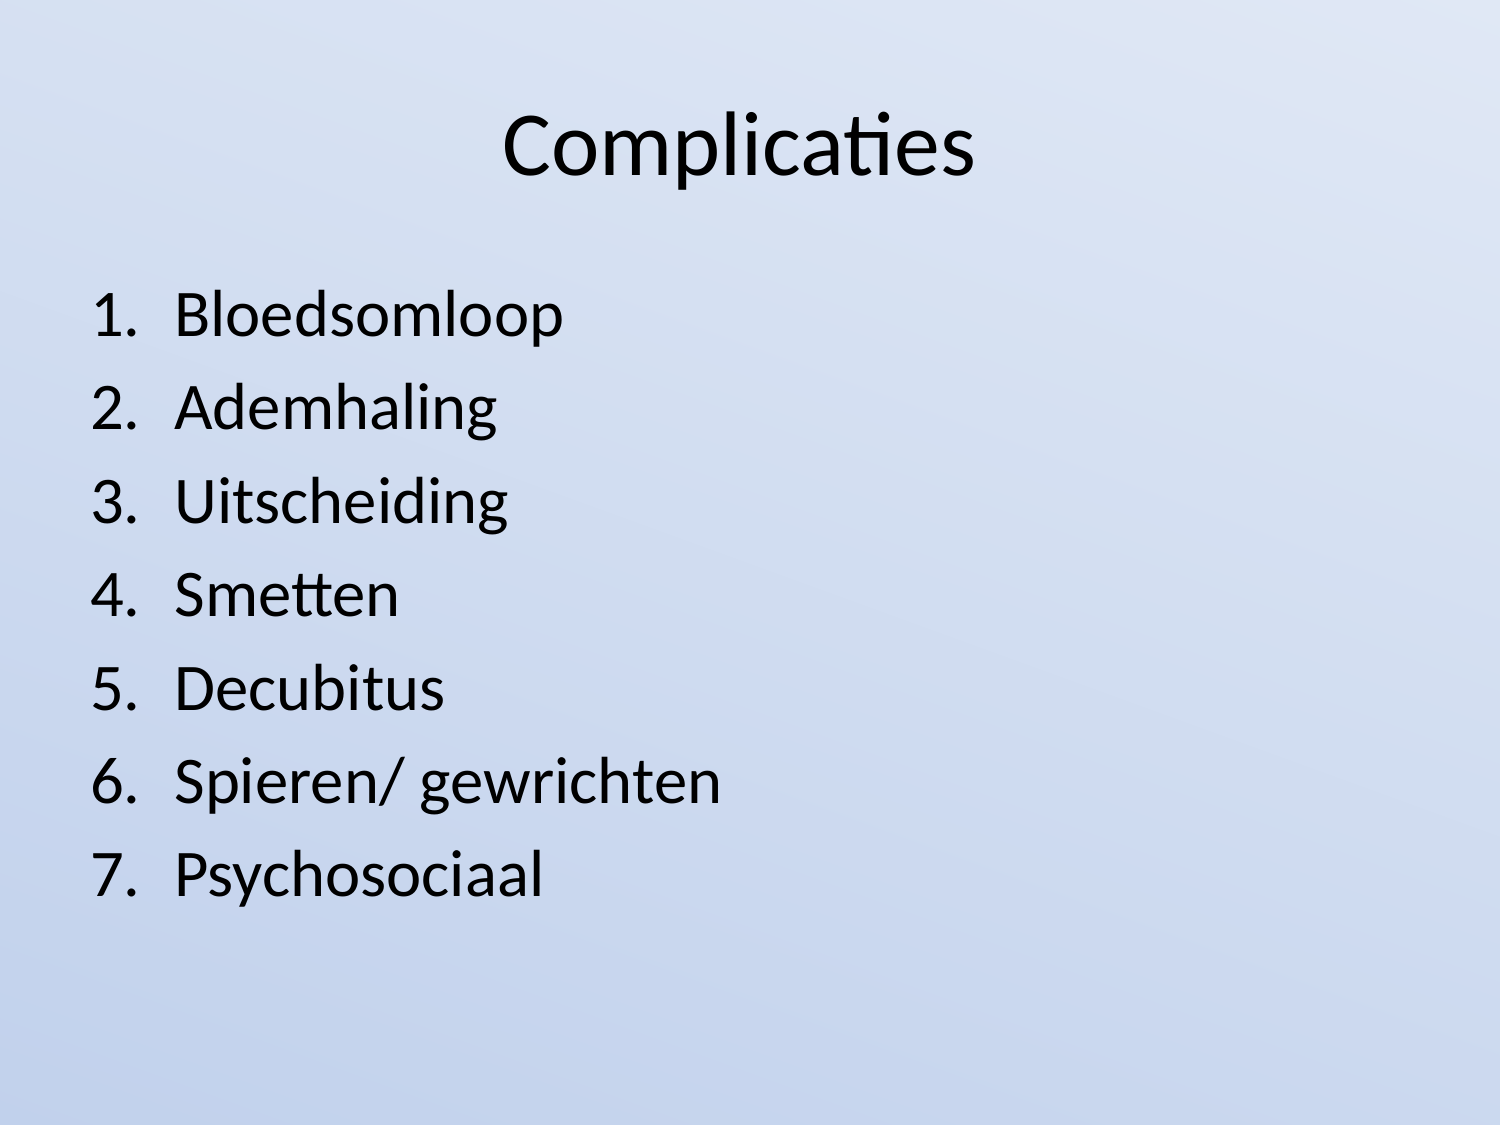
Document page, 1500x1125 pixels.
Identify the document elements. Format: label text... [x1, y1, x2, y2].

title Complicaties [75, 45, 1425, 233]
list Bloedsomloop Ademhaling Uitscheiding Smetten Decubitus Spieren/ gewrichten Psychosociaal [75, 262, 1425, 1005]
